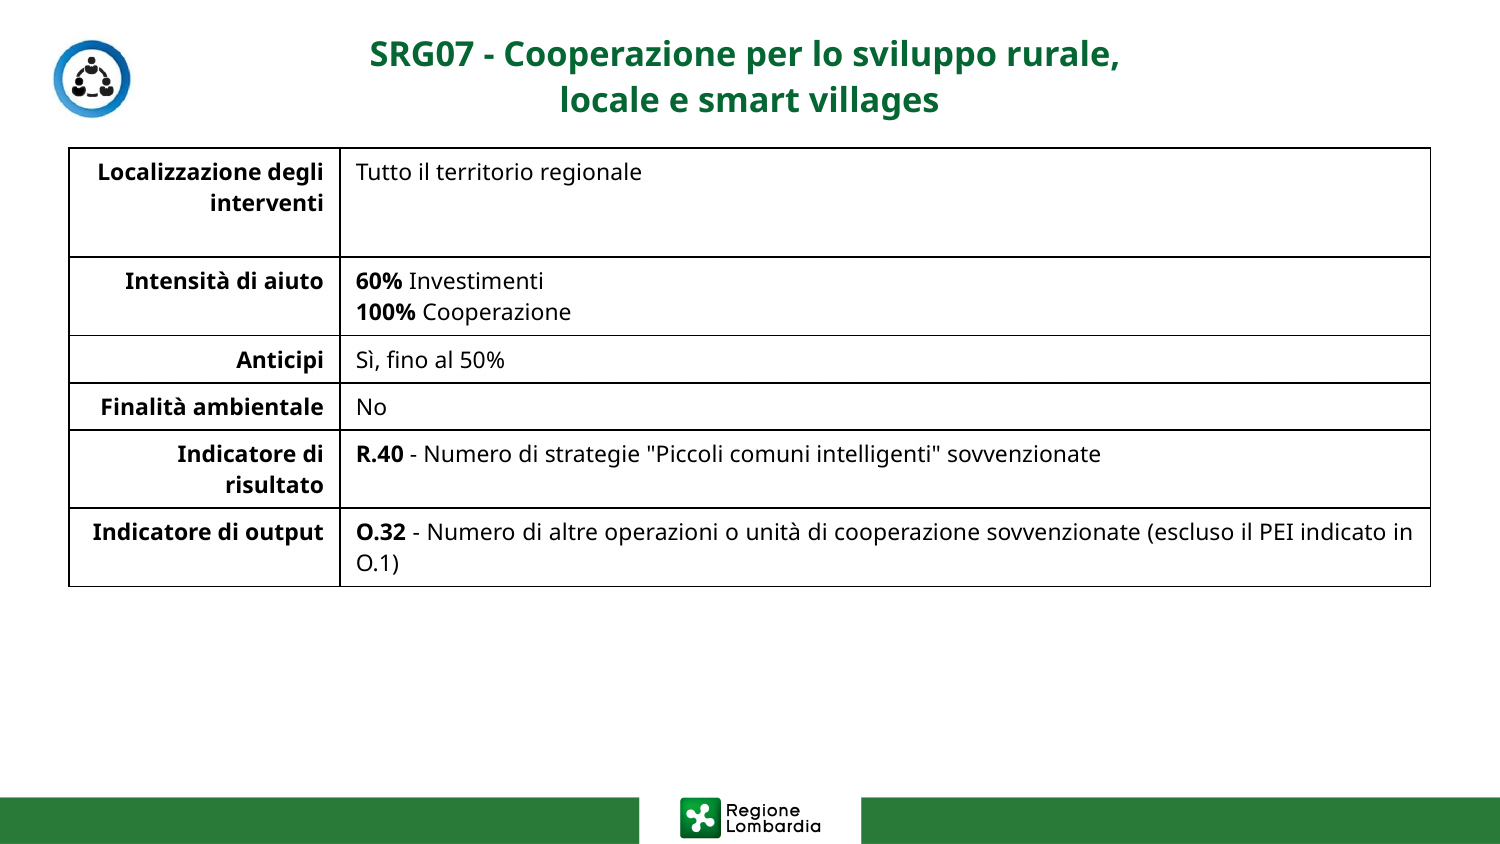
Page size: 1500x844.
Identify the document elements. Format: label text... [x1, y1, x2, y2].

picture [0, 0, 1500, 844]
table_header Localizzazione degli interventi [70, 149, 339, 256]
table_cell No [341, 384, 1430, 429]
text_box SRG07 - Cooperazione per lo sviluppo rurale, locale e smart villages [112, 22, 1388, 131]
table_cell 60% Investimenti 100% Cooperazione [341, 258, 1430, 335]
table_cell Indicatore di output [70, 509, 339, 586]
table_header Tutto il territorio regionale [341, 149, 1430, 256]
table_cell Sì, fino al 50% [341, 336, 1430, 382]
table_cell Anticipi [70, 336, 339, 382]
table_cell Indicatore di risultato [70, 431, 339, 507]
table_cell Finalità ambientale [70, 384, 339, 429]
table_cell Intensità di aiuto [70, 258, 339, 335]
table_cell R.40 - Numero di strategie "Piccoli comuni intelligenti" sovvenzionate [341, 431, 1430, 507]
table_cell O.32 - Numero di altre operazioni o unità di cooperazione sovvenzionate (escluso il PEI indicato in O.1) [341, 509, 1430, 586]
